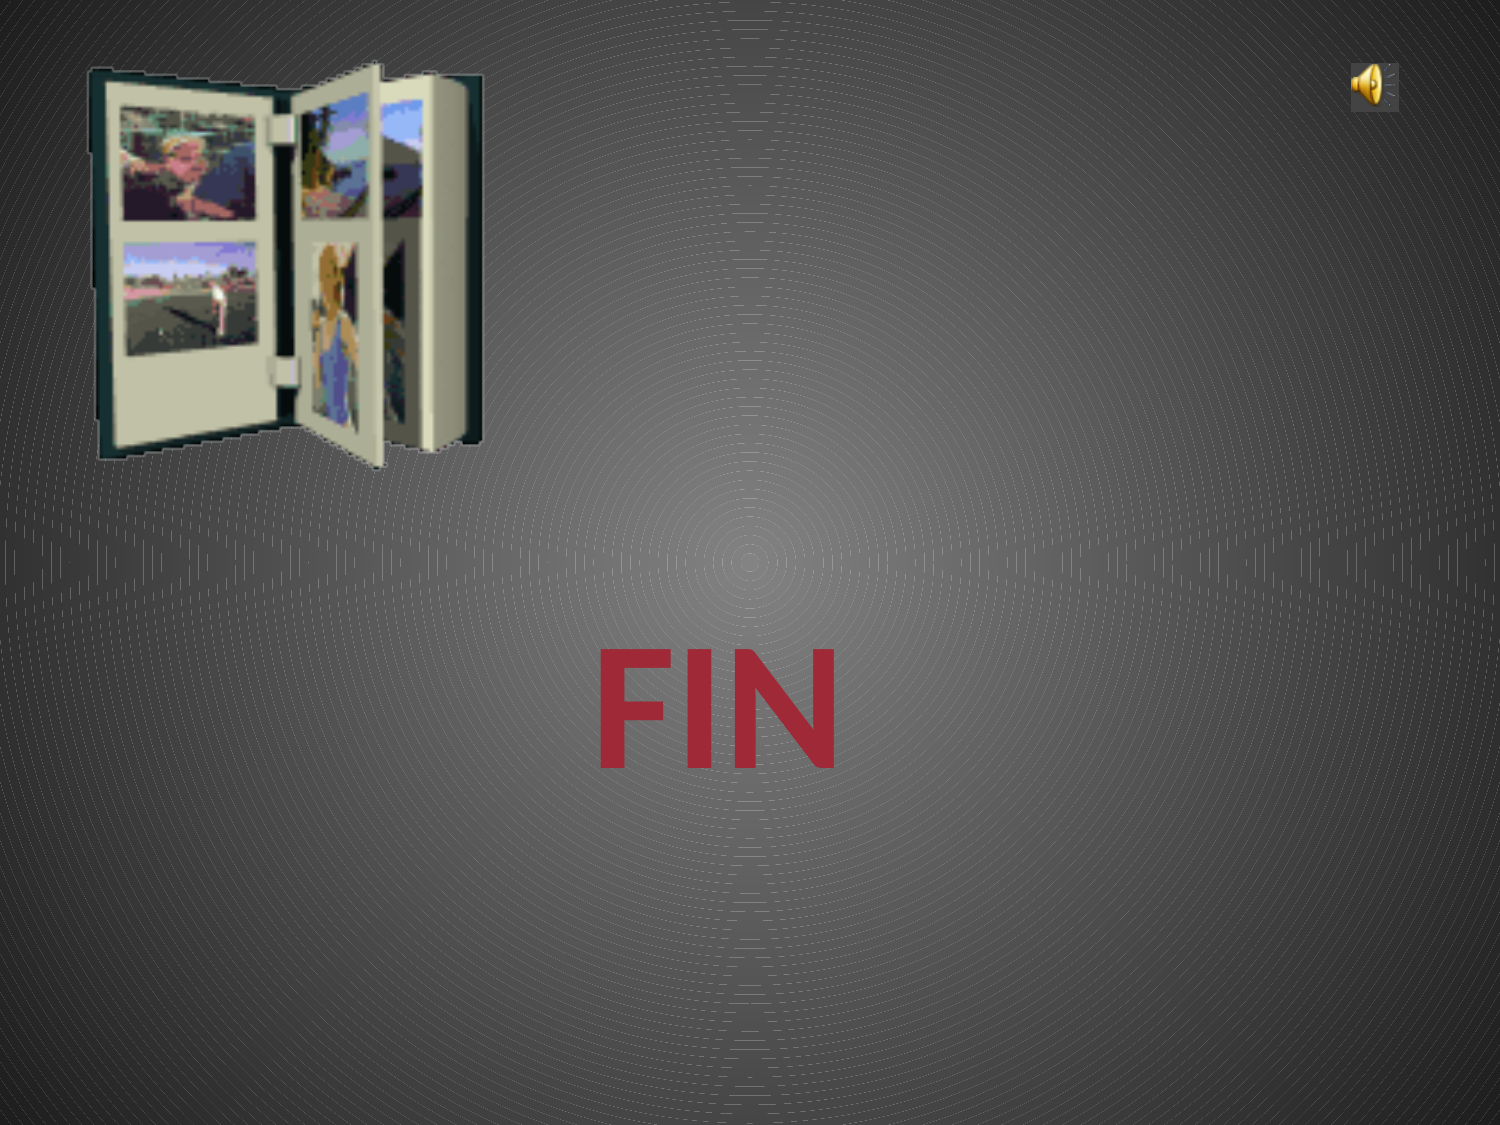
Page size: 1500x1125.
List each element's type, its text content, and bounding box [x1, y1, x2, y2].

picture [1349, 62, 1401, 113]
title FIN [425, 575, 1013, 817]
picture [74, 37, 609, 501]
